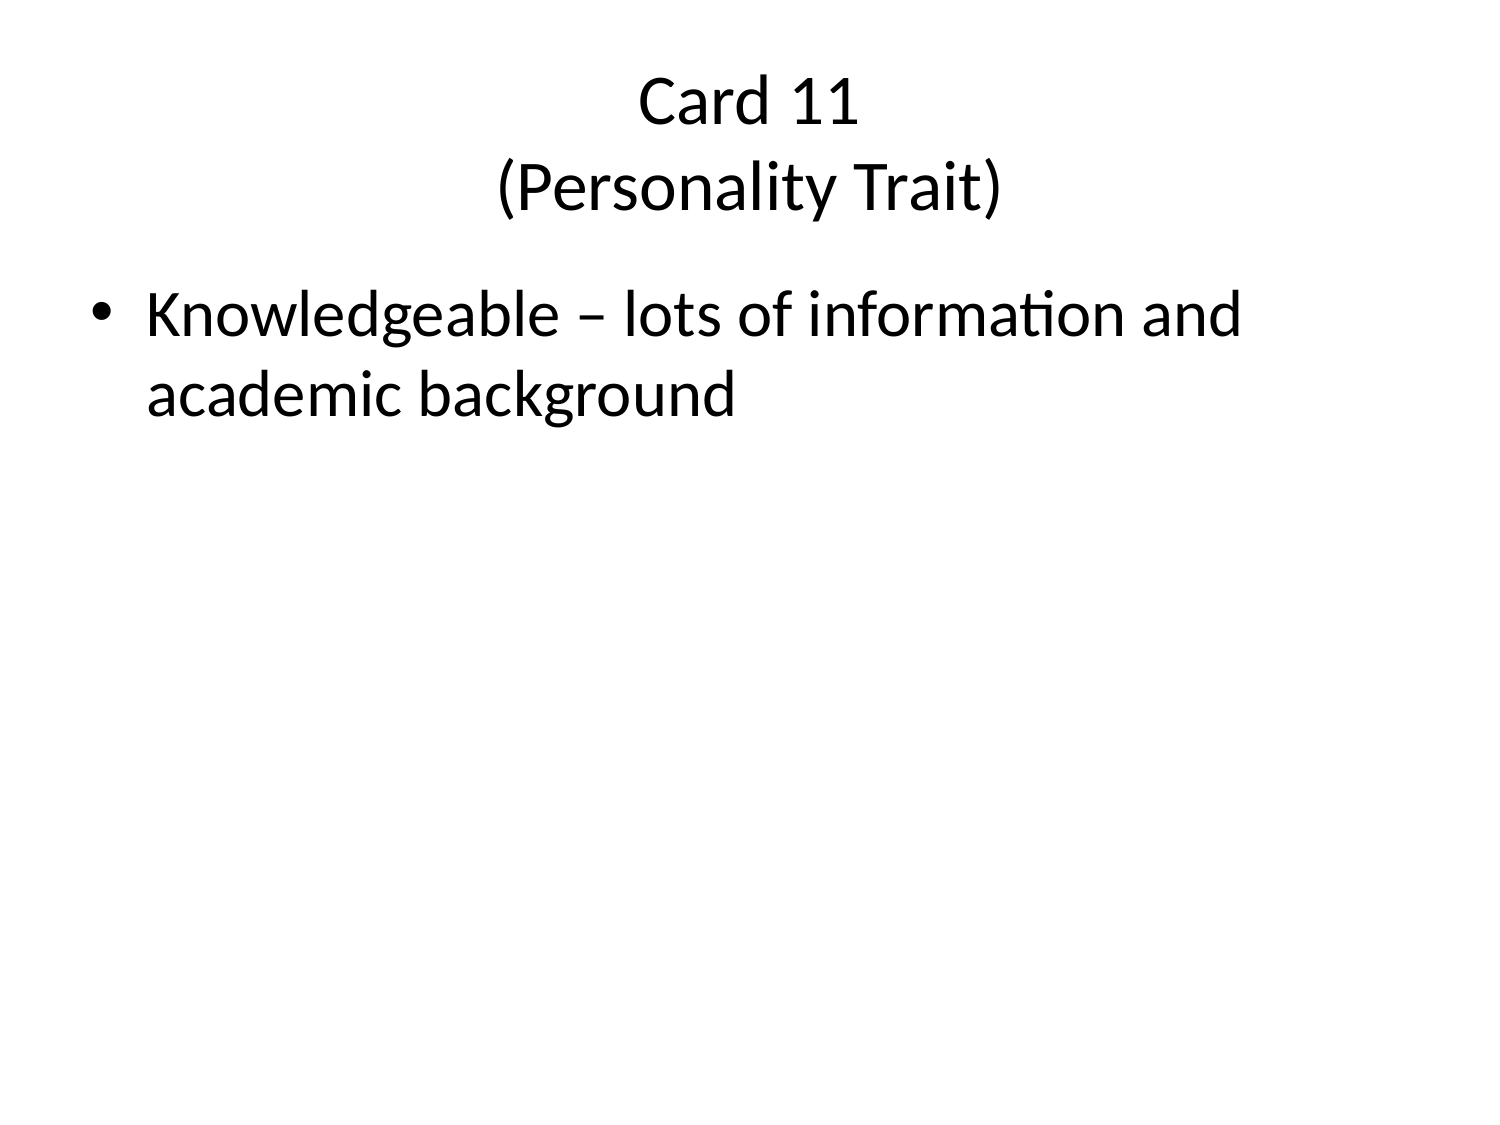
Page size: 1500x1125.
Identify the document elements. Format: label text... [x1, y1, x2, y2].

list Knowledgeable – lots of information and academic background [75, 262, 1425, 1005]
title Card 11 (Personality Trait) [75, 45, 1425, 233]
